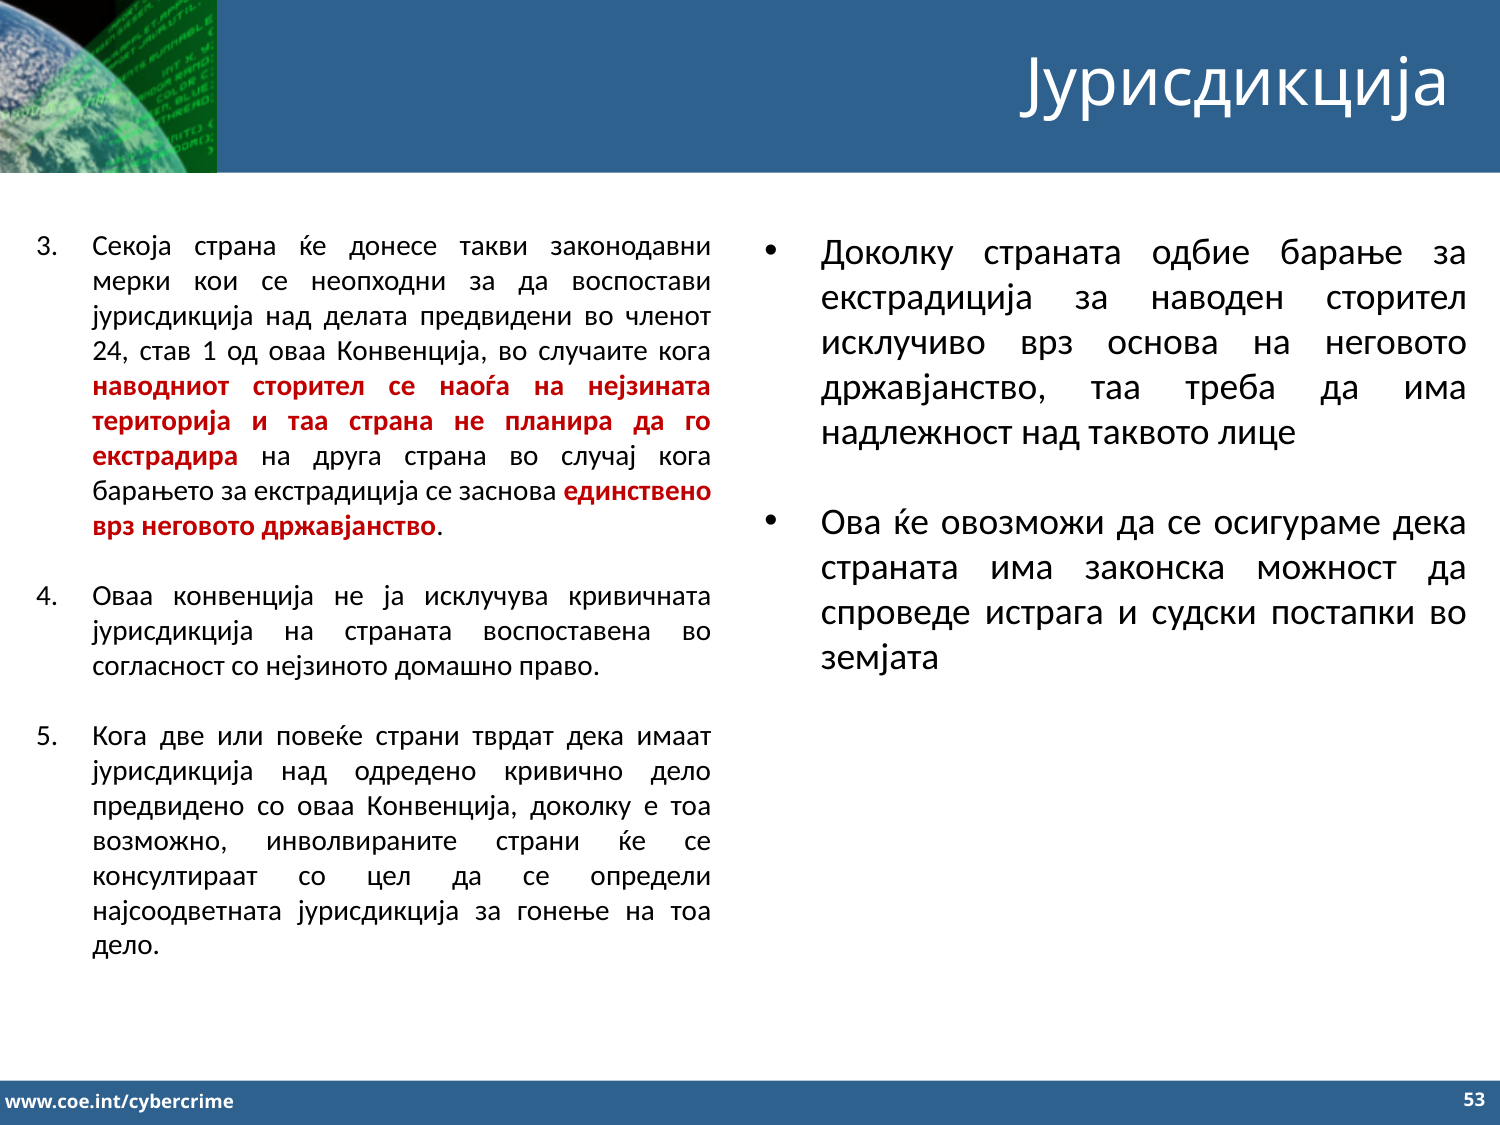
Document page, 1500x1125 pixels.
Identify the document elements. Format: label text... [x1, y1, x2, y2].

picture [0, 0, 217, 173]
text_box Јурисдикција [230, 31, 1483, 126]
text_box Доколку страната одбие барање за екстрадиција за наводен сторител исклучиво врз основа на неговото државјанство, таа треба да има надлежност над таквото лице Ова ќе овозможи да се осигураме дека страната има законска можност да спроведе истрага и судски постапки во земјата [749, 219, 1483, 684]
text_box Секоја страна ќе донесе такви законодавни мерки кои се неопходни за да воспостави јурисдикција над делата предвидени во членот 24, став 1 од оваа Конвенција, во случаите кога наводниот сторител се наоѓа на нејзината територија и таа страна не планира да го екстрадира на друга страна во случај кога барањето за екстрадиција се заснова единствено врз неговото државјанство. Оваа конвенција не ја исклучува кривичната јурисдикција на страната воспоставена во согласност со нејзиното домашно право. Кога две или повеќе страни тврдат дека имаат јурисдикција над одредено кривично дело предвидено со оваа Конвенција, доколку е тоа возможно, инволвираните страни ќе се консултираат со цел да се определи најсоодветната јурисдикција за гонење на тоа дело. [21, 219, 727, 969]
